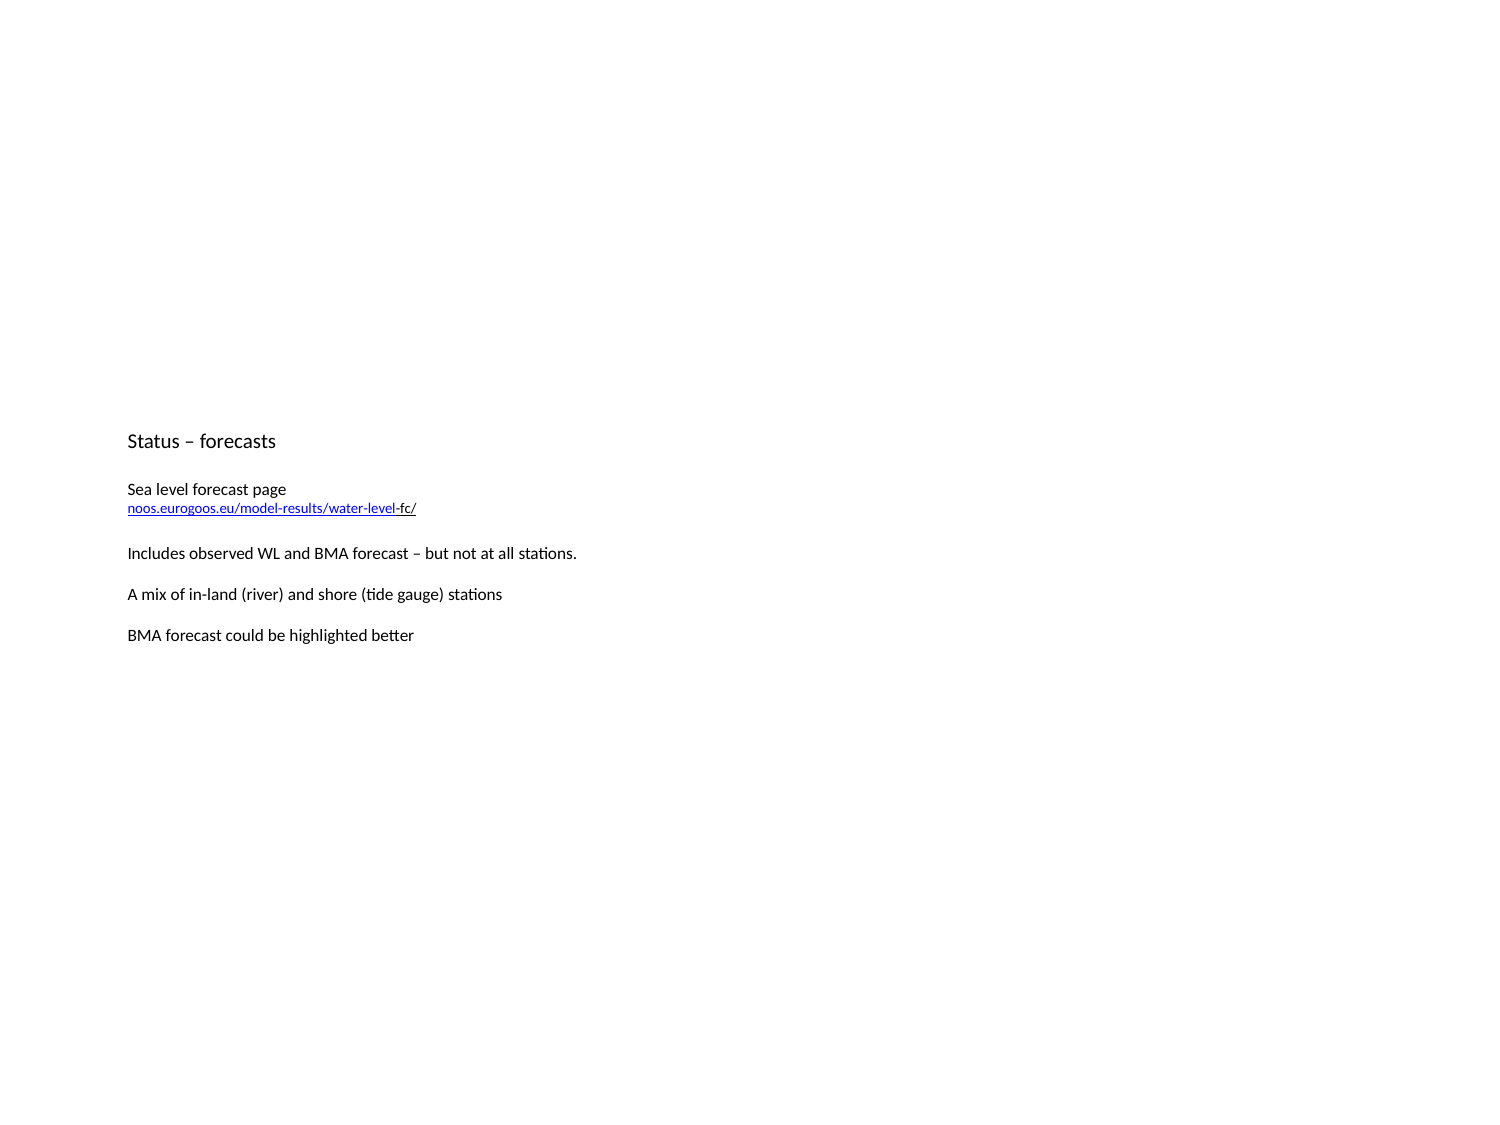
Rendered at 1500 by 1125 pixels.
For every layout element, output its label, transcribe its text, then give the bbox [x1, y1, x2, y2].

title Status – forecasts Sea level forecast page noos.eurogoos.eu/model-results/water-level-fc/ Includes observed WL and BMA forecast – but not at all stations. A mix of in-land (river) and shore (tide gauge) stations BMA forecast could be highlighted better [112, 415, 1388, 657]
